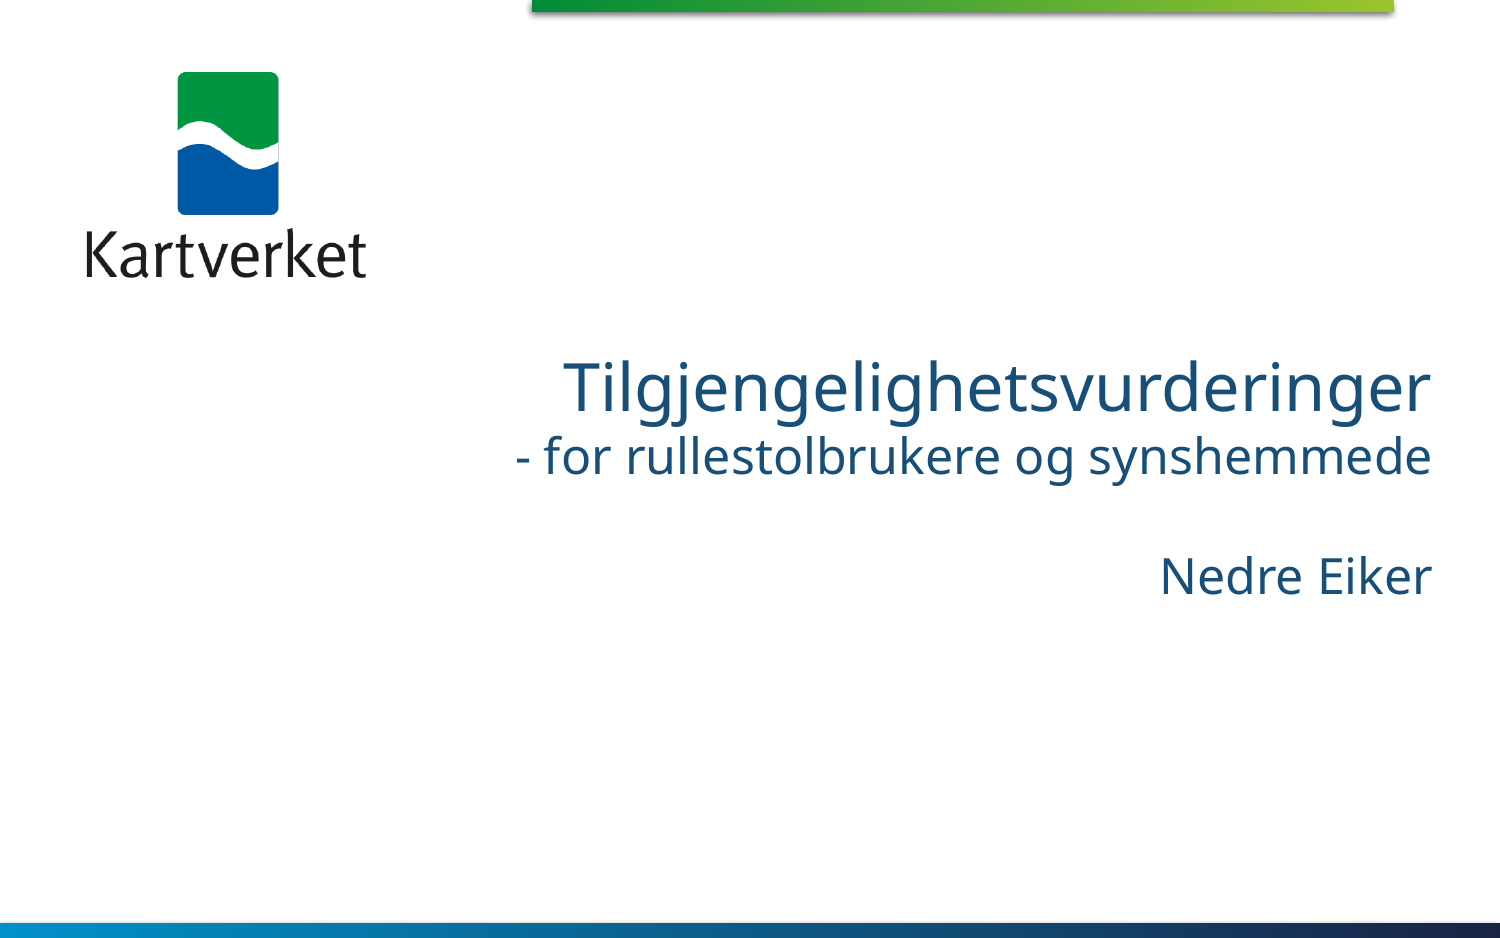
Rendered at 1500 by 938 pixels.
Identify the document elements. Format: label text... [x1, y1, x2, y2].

text_box Tilgjengelighetsvurderinger - for rullestolbrukere og synshemmede Nedre Eiker [66, 337, 1449, 613]
